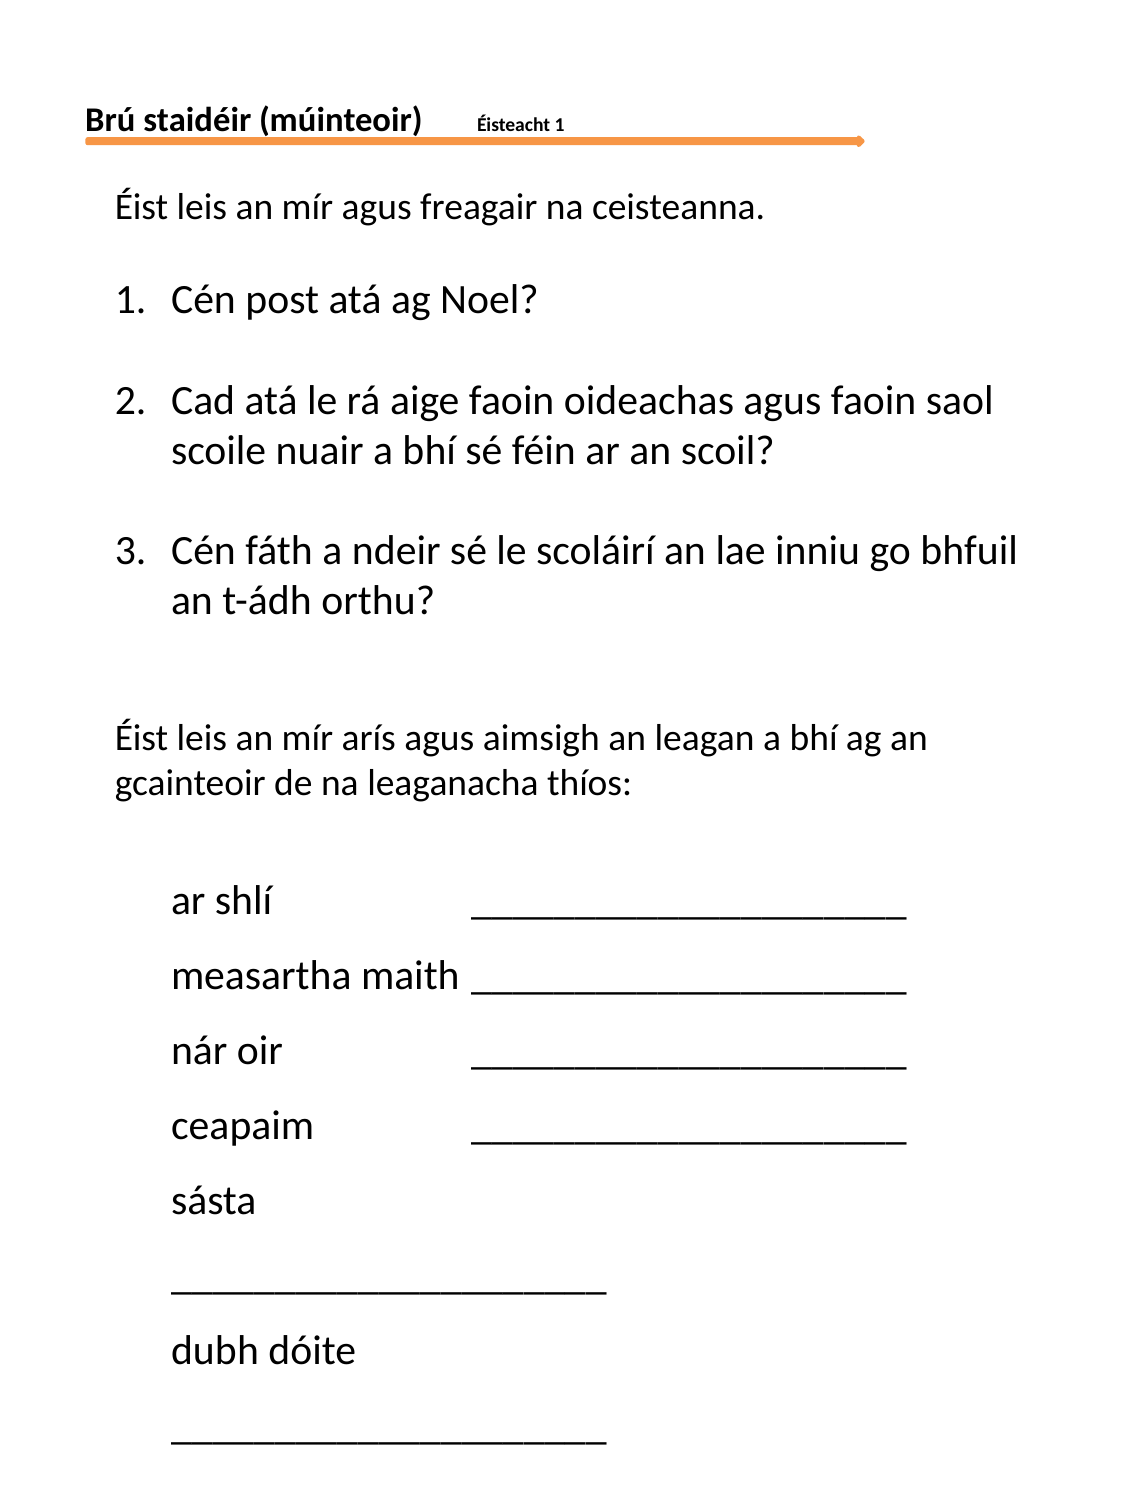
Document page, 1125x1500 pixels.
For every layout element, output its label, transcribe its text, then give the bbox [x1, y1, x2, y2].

text_box Brú staidéir (múinteoir) Éisteacht 1 [62, 37, 1075, 163]
text_box [85, 135, 865, 147]
text_box Éist leis an mír agus freagair na ceisteanna. Cén post atá ag Noel? Cad atá le rá aige faoin oideachas agus faoin saol scoile nuair a bhí sé féin ar an scoil? Cén fáth a ndeir sé le scoláirí an lae inniu go bhfuil an t-ádh orthu? Éist leis an mír arís agus aimsigh an leagan a bhí ag an gcainteoir de na leaganacha thíos: ar shlí _____________________ measartha maith _____________________ nár oir _____________________ ceapaim _____________________ sásta _____________________ dubh dóite _____________________ [99, 174, 1050, 1500]
